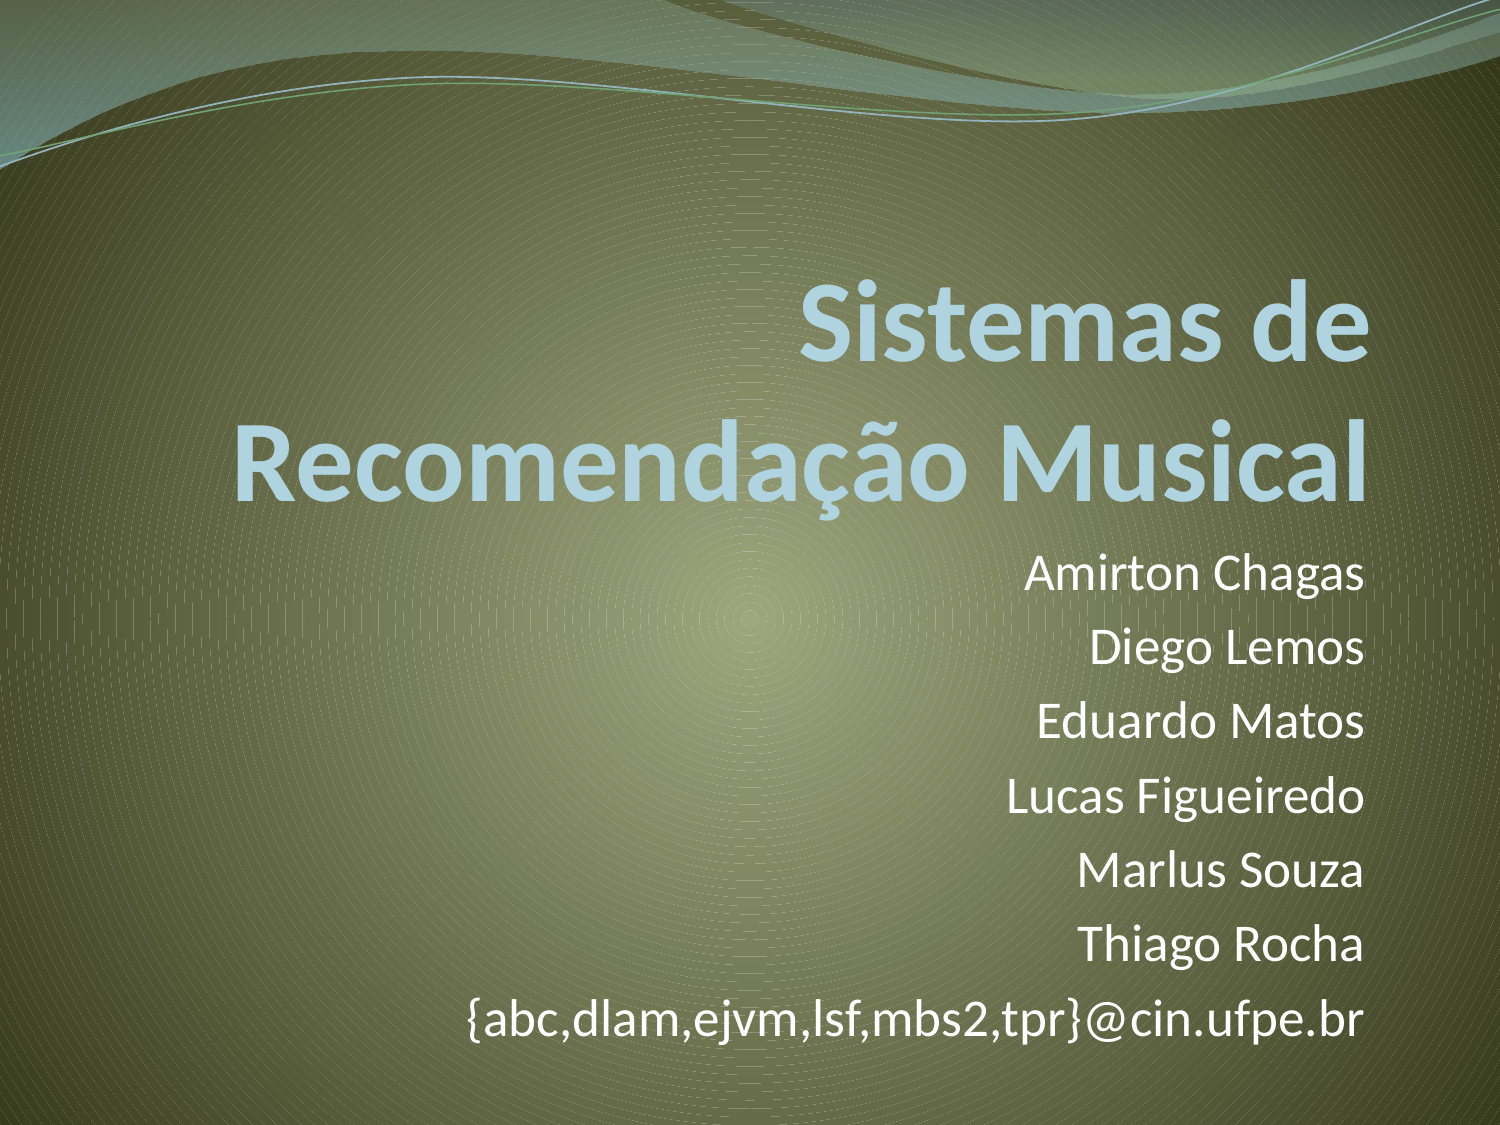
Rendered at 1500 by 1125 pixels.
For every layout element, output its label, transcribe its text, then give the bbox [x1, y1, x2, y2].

subtitle Amirton Chagas Diego Lemos Eduardo Matos Lucas Figueiredo Marlus Souza Thiago Rocha {abc,dlam,ejvm,lsf,mbs2,tpr}@cin.ufpe.br [87, 529, 1376, 1055]
title Sistemas de Recomendação Musical [87, 224, 1376, 525]
